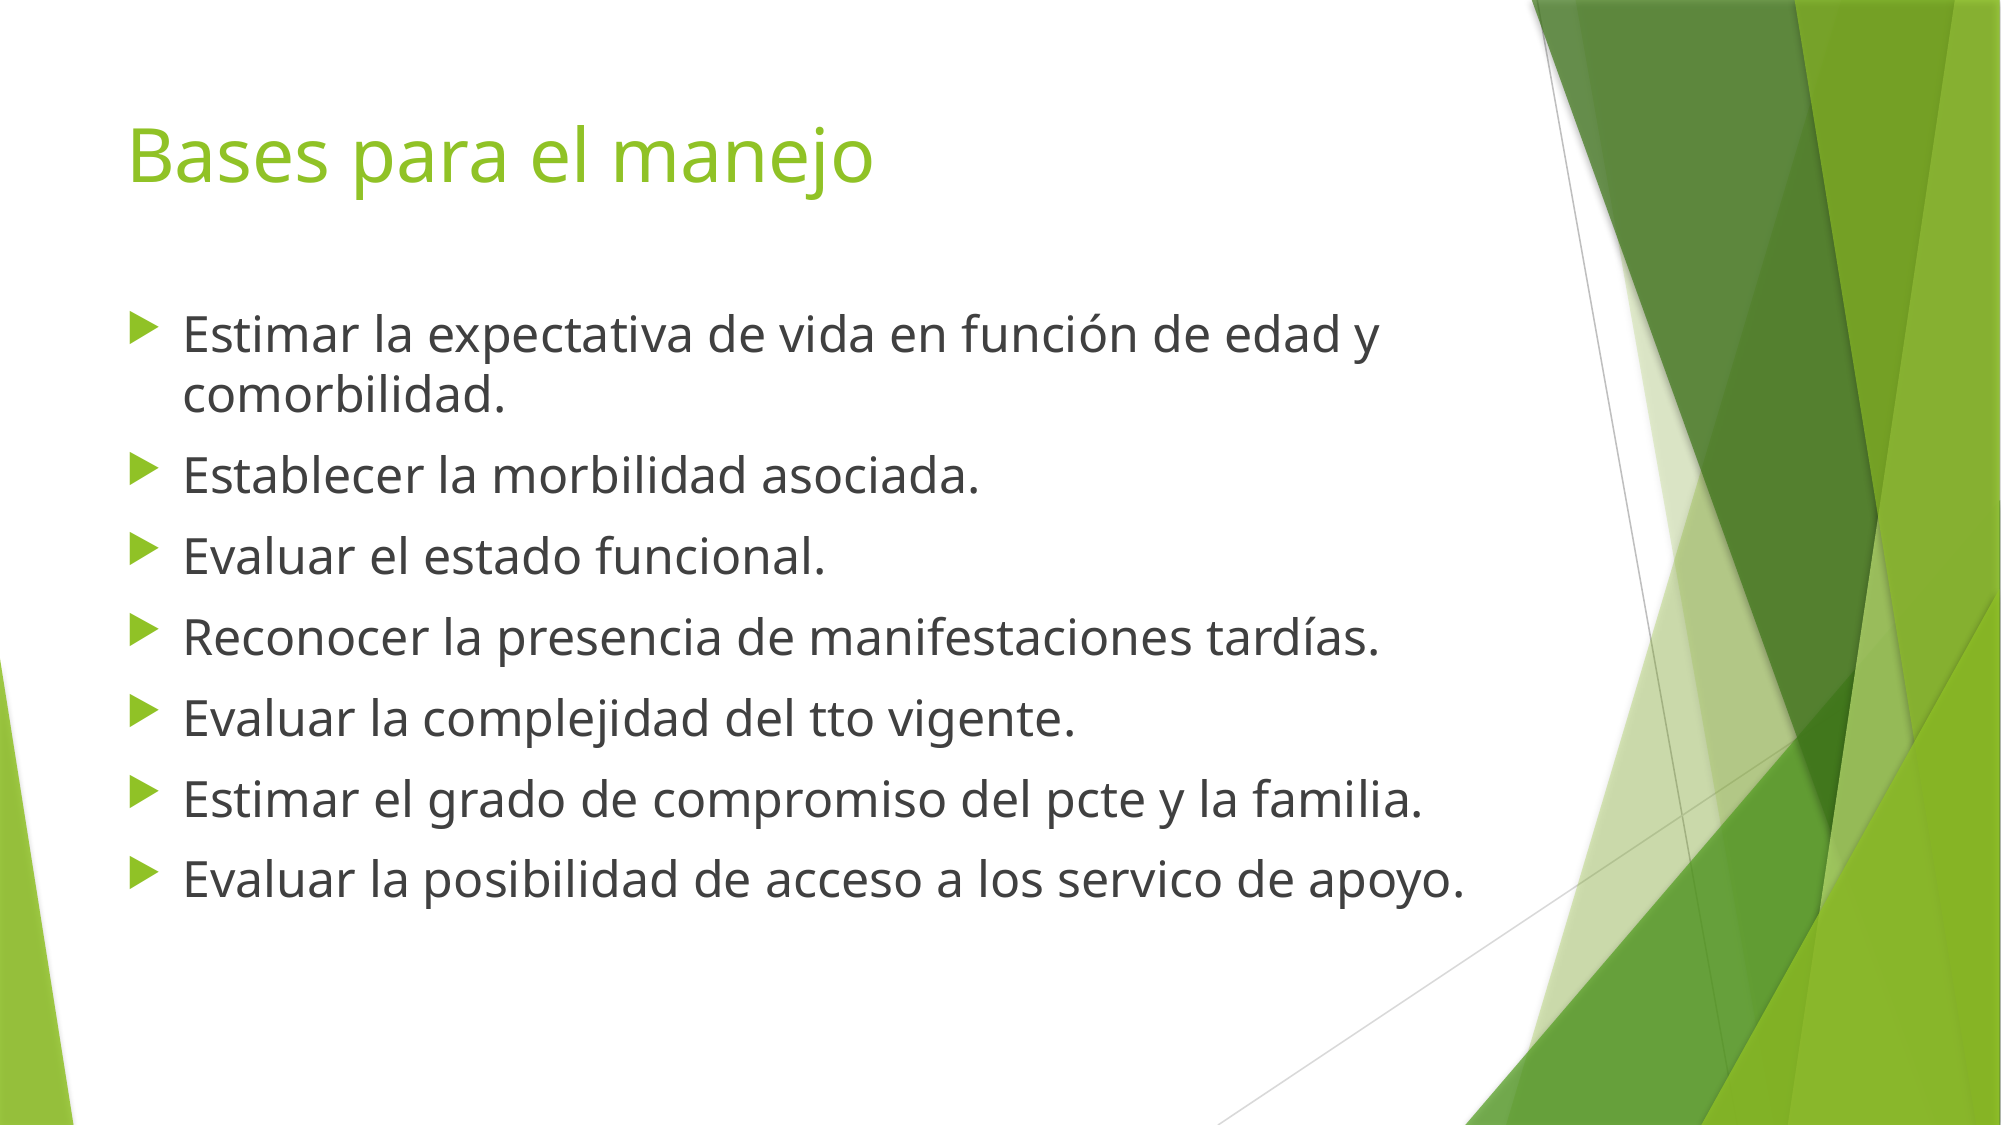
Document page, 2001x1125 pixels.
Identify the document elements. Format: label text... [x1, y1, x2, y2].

list Estimar la expectativa de vida en función de edad y comorbilidad. Establecer la morbilidad asociada. Evaluar el estado funcional. Reconocer la presencia de manifestaciones tardías. Evaluar la complejidad del tto vigente. Estimar el grado de compromiso del pcte y la familia. Evaluar la posibilidad de acceso a los servico de apoyo. [111, 295, 1522, 932]
title Bases para el manejo [111, 99, 1522, 295]
